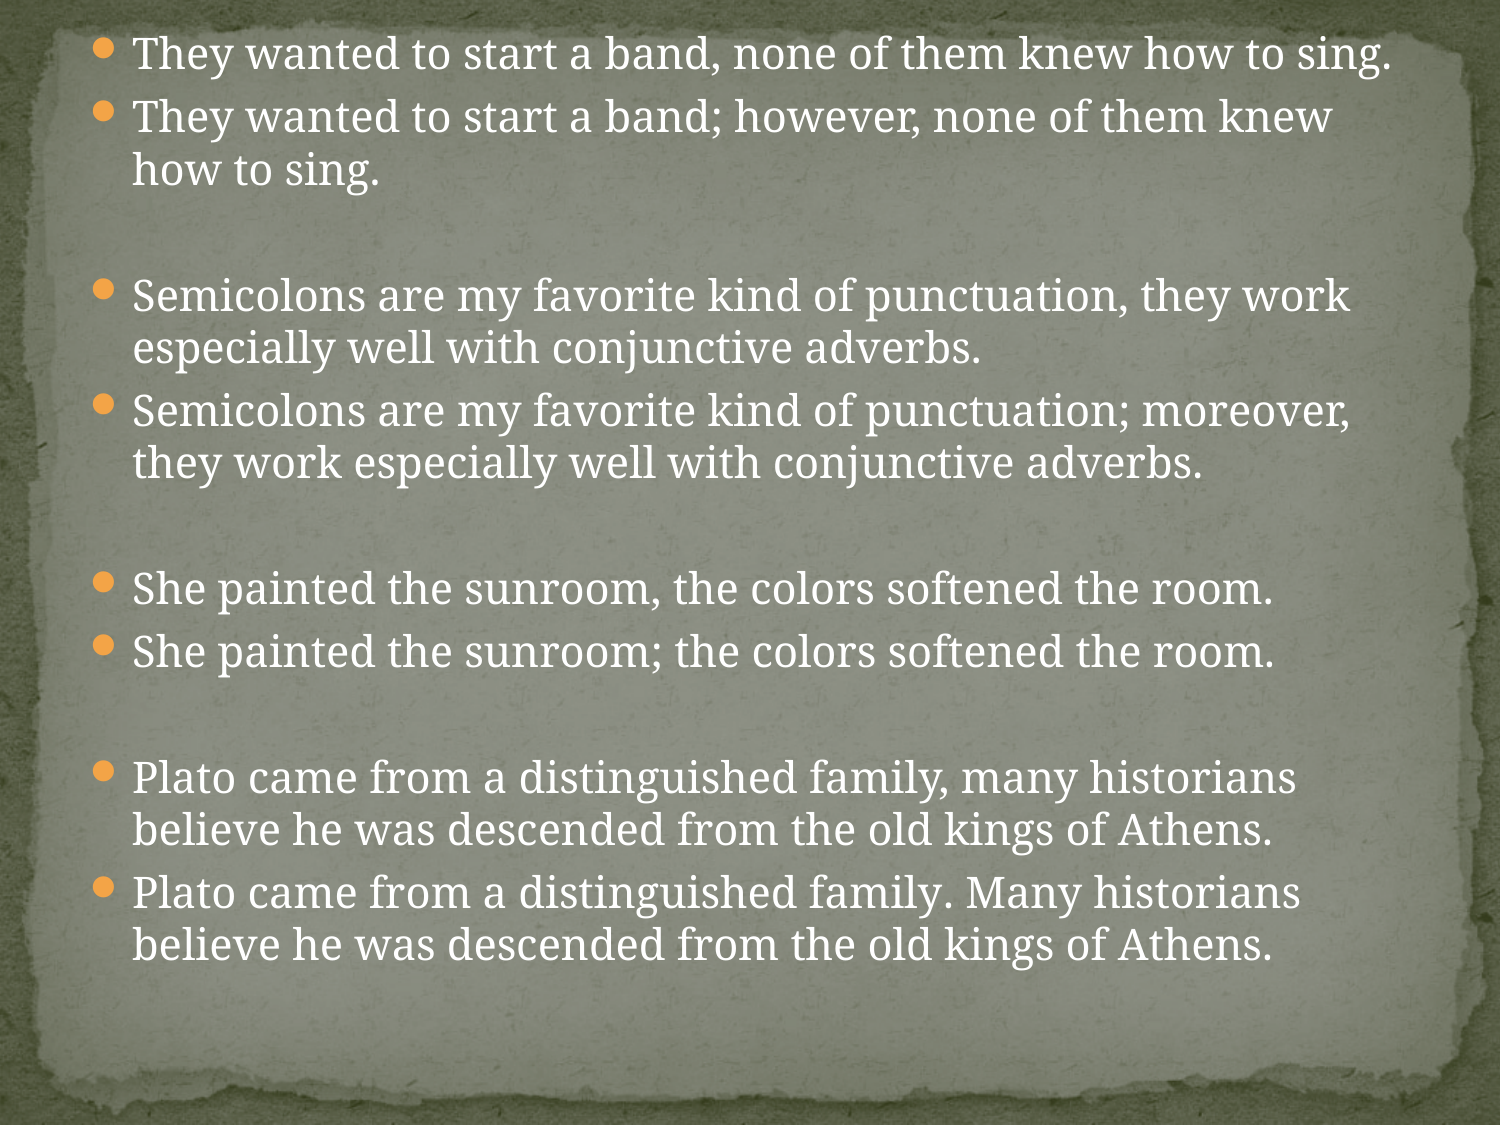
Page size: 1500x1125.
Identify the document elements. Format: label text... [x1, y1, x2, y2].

list They wanted to start a band, none of them knew how to sing. They wanted to start a band; however, none of them knew how to sing. Semicolons are my favorite kind of punctuation, they work especially well with conjunctive adverbs. Semicolons are my favorite kind of punctuation; moreover, they work especially well with conjunctive adverbs. She painted the sunroom, the colors softened the room. She painted the sunroom; the colors softened the room. Plato came from a distinguished family, many historians believe he was descended from the old kings of Athens. Plato came from a distinguished family. Many historians believe he was descended from the old kings of Athens. [75, 19, 1425, 1005]
